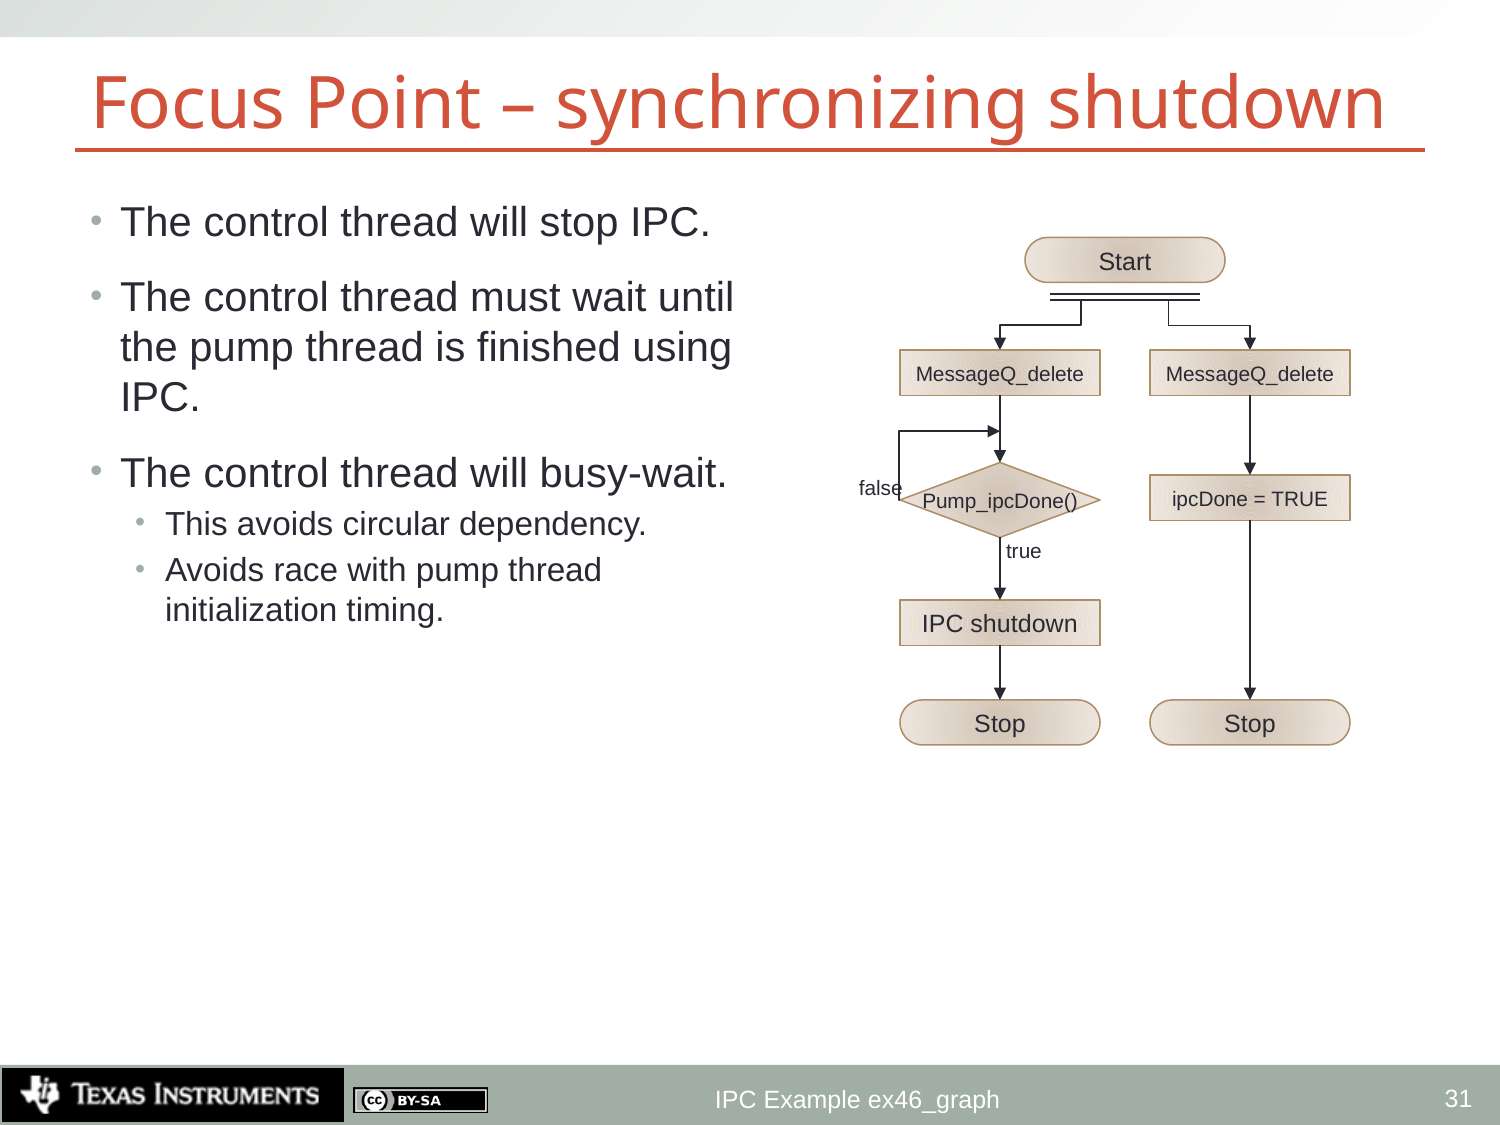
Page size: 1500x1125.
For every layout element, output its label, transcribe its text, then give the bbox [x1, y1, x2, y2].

slide_number 31 [1400, 1071, 1488, 1125]
text_box Stop [899, 699, 1101, 746]
text_box MessageQ_delete [899, 349, 1101, 396]
title Focus Point – synchronizing shutdown [75, 37, 1425, 163]
text_box Stop [1149, 699, 1351, 746]
picture [353, 1087, 488, 1113]
list The control thread will stop IPC. The control thread must wait until the pump thread is finished using IPC. The control thread will busy-wait. This avoids circular dependency. Avoids race with pump thread initialization timing. [75, 187, 750, 1050]
text_box ipcDone = TRUE [1149, 474, 1351, 521]
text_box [1184, 284, 1235, 367]
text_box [899, 430, 1001, 501]
text_box false [851, 474, 896, 500]
footer IPC Example ex46_graph [699, 1071, 1200, 1125]
text_box Pump_ipcDone() [919, 465, 1101, 538]
text_box true [1004, 537, 1050, 563]
text_box MessageQ_delete [1149, 349, 1351, 396]
text_box Start [1024, 236, 1226, 284]
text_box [1015, 284, 1066, 366]
text_box IPC shutdown [899, 599, 1101, 646]
picture [2, 1068, 344, 1122]
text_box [1074, 293, 1181, 301]
